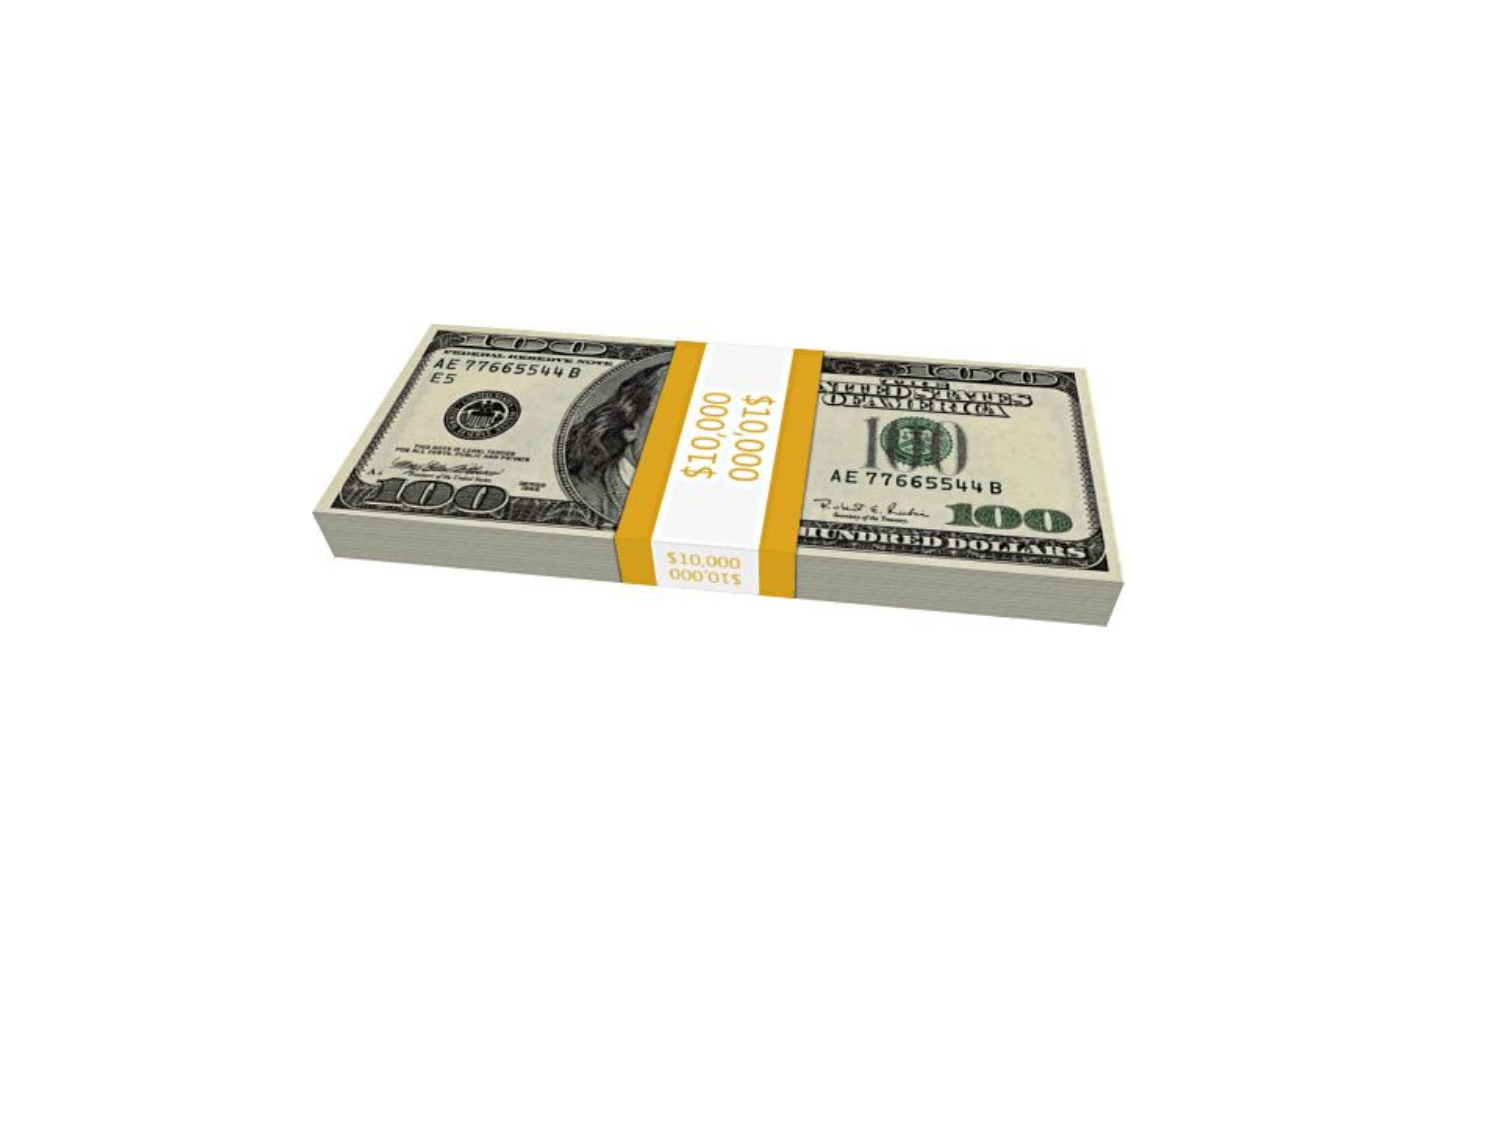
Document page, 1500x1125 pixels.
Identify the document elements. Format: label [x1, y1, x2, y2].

picture [312, 324, 1126, 627]
